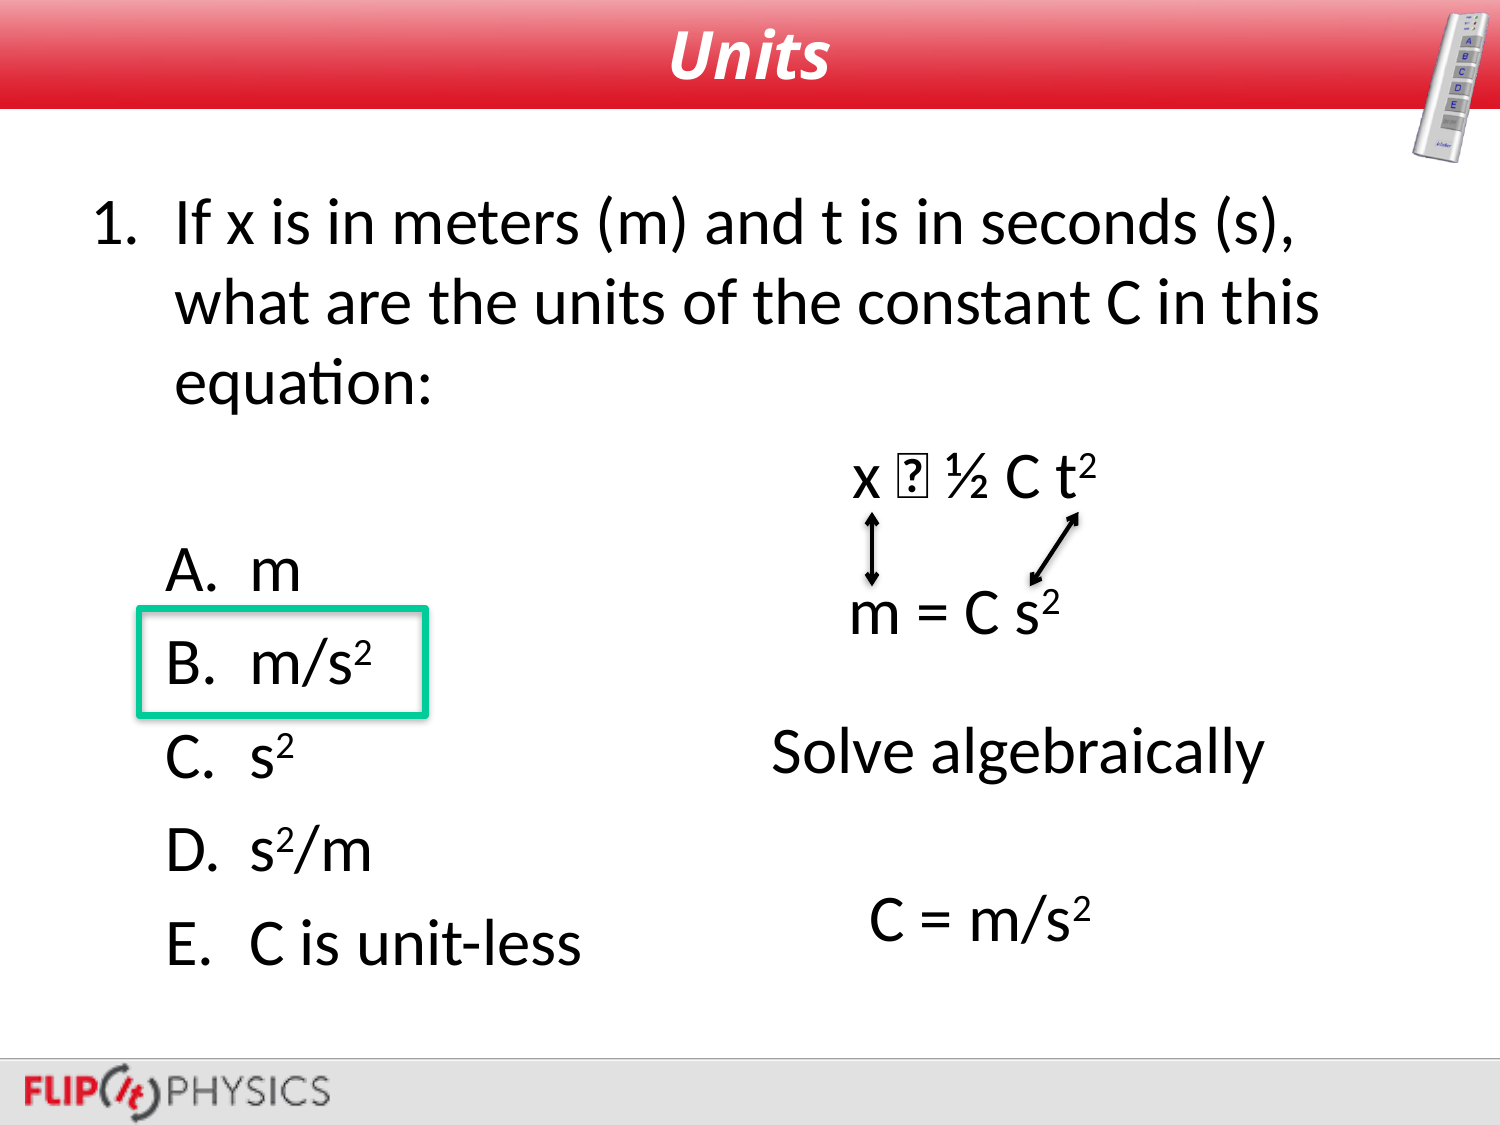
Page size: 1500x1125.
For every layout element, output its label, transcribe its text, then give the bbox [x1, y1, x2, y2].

picture [0, 0, 1500, 163]
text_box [1029, 511, 1079, 587]
text_box Solve algebraically [756, 699, 1282, 794]
text_box C = m/s2 [854, 867, 1107, 962]
picture [0, 1058, 1500, 1125]
title Units [75, 15, 1425, 91]
text_box m = C s2 [833, 560, 1076, 656]
list If x is in meters (m) and t is in seconds (s), what are the units of the constant C in this equation: x  ½ C t2 m m/s2 s2 s2/m C is unit-less [75, 170, 1425, 1012]
text_box [138, 608, 426, 716]
